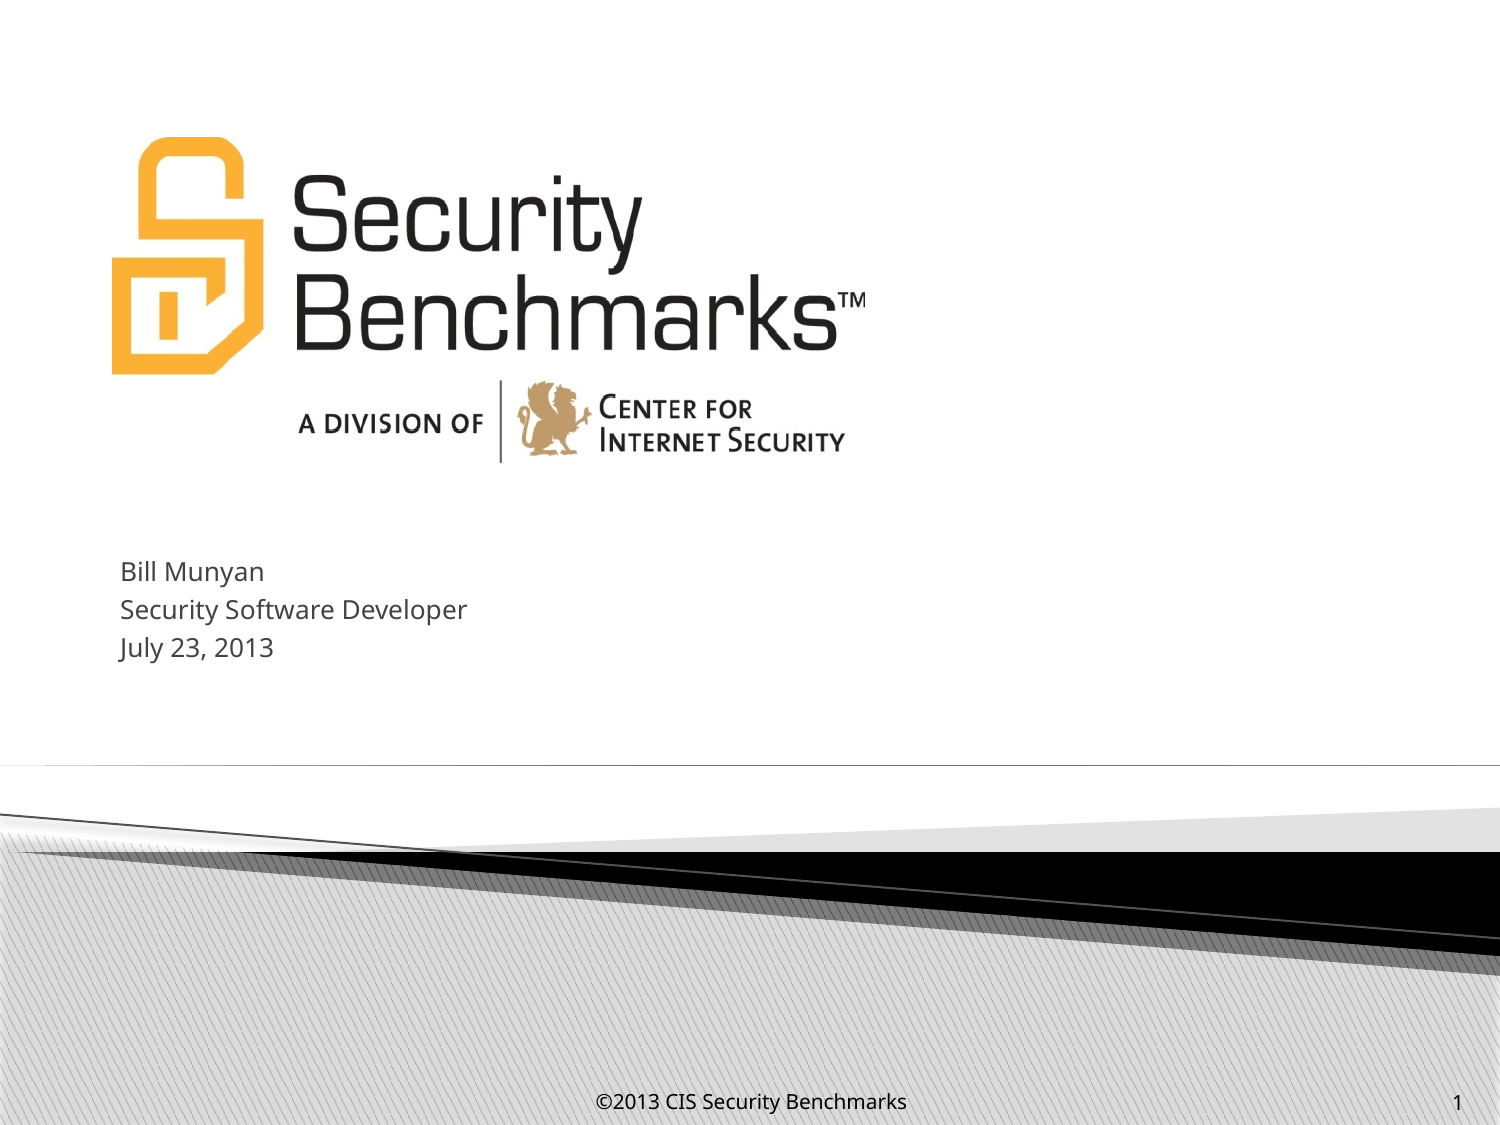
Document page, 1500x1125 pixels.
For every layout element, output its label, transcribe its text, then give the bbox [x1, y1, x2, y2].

slide_number 1 [1418, 1065, 1479, 1125]
text_box Bill Munyan Security Software Developer July 23, 2013 [112, 547, 1388, 671]
footer ©2013 CIS Security Benchmarks [508, 1064, 1000, 1125]
picture [112, 137, 866, 463]
picture [6, 852, 1500, 976]
title [112, 287, 1388, 547]
